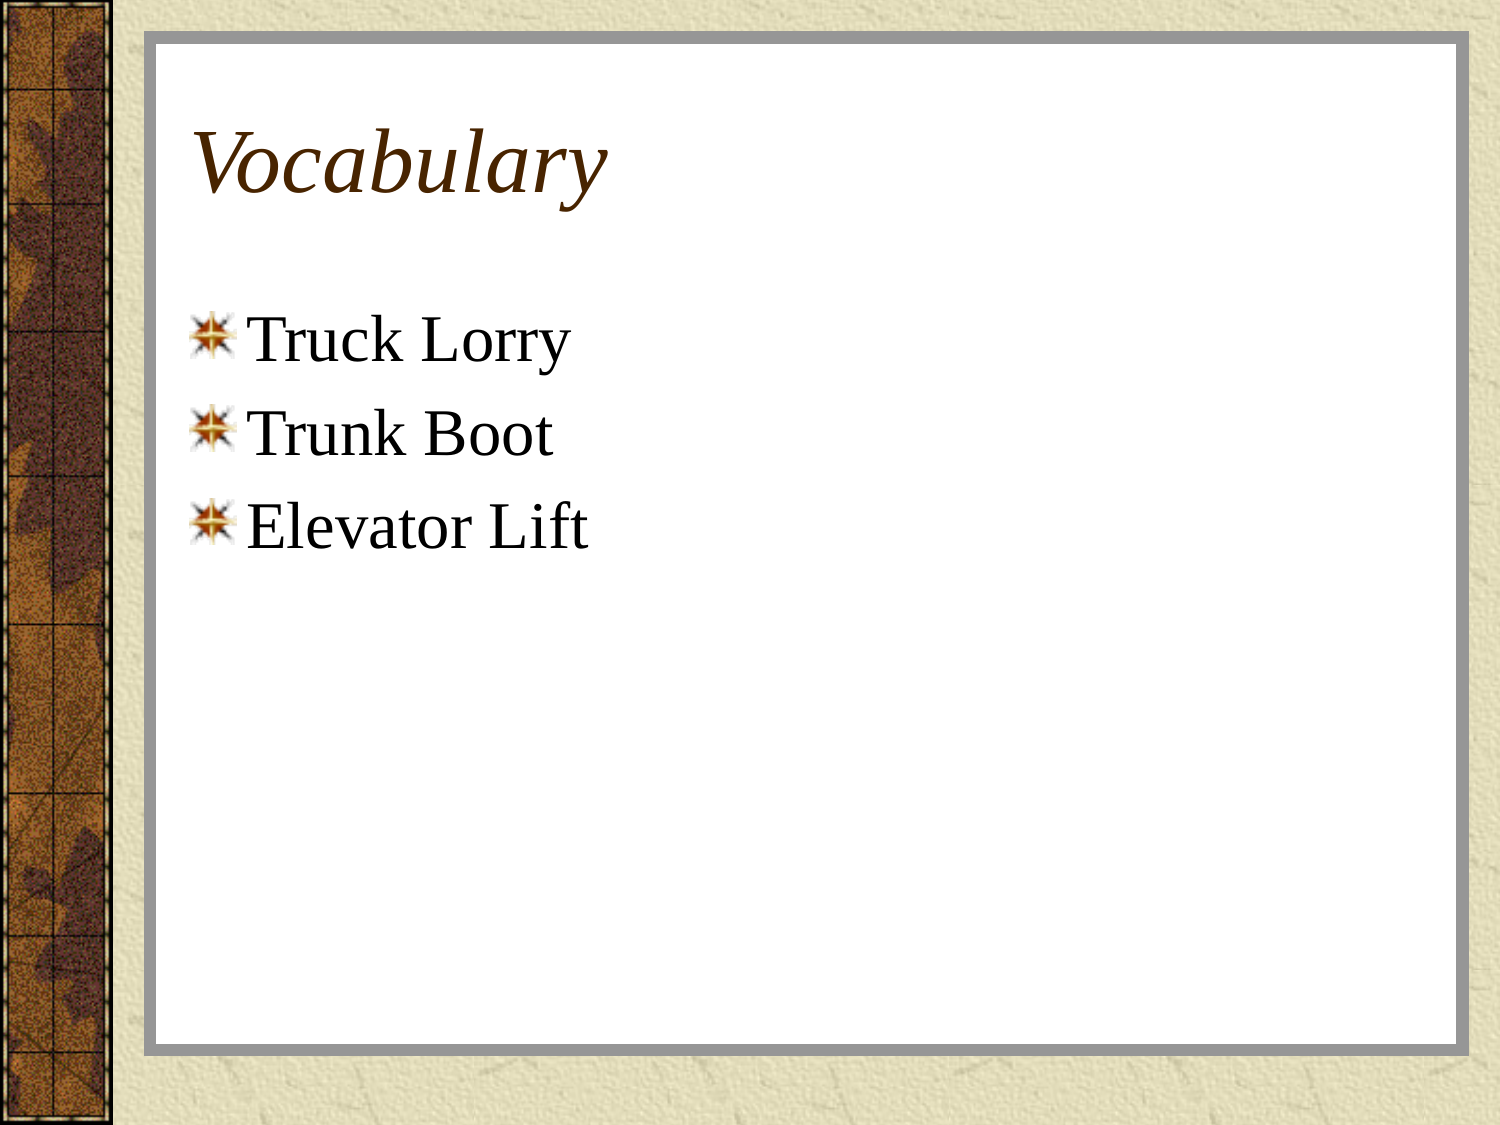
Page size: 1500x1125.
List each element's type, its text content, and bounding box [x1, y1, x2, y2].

title Vocabulary [174, 62, 1450, 250]
list Truck Lorry Trunk Boot Elevator Lift [174, 287, 1450, 963]
picture [0, 0, 1500, 1125]
